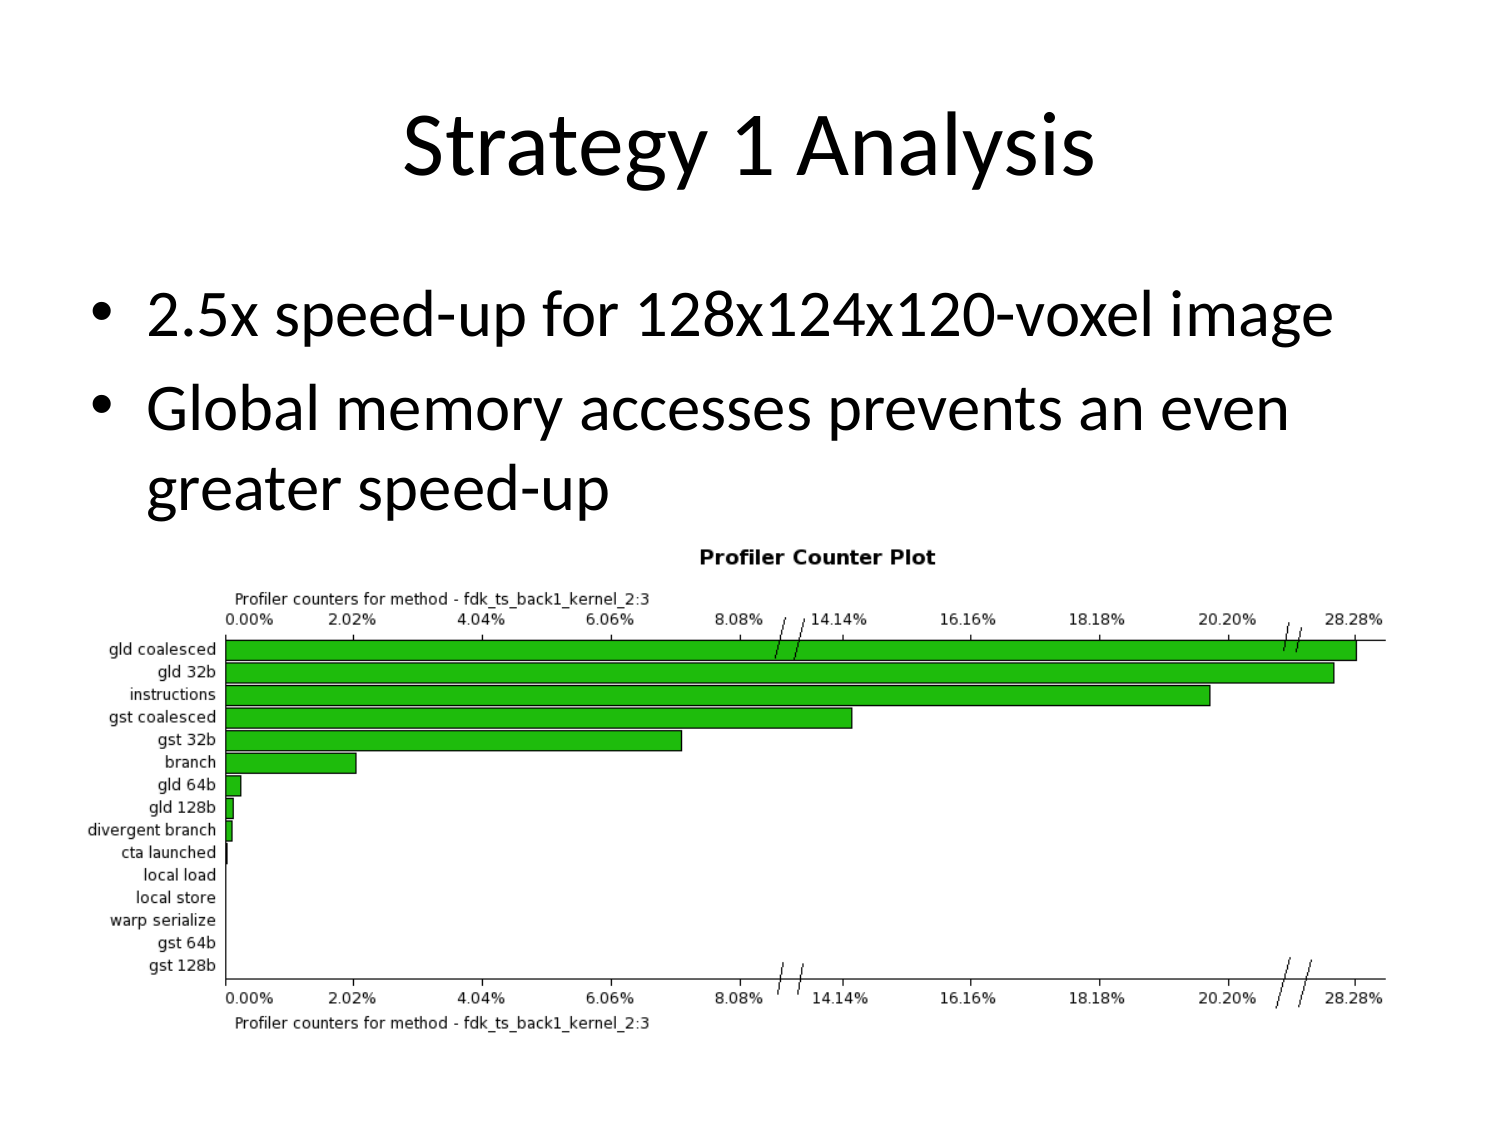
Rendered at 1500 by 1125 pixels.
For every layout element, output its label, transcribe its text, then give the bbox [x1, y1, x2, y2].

title Strategy 1 Analysis [75, 45, 1425, 233]
list 2.5x speed-up for 128x124x120-voxel image Global memory accesses prevents an even greater speed-up [75, 262, 1425, 1005]
picture [74, 537, 1416, 1045]
